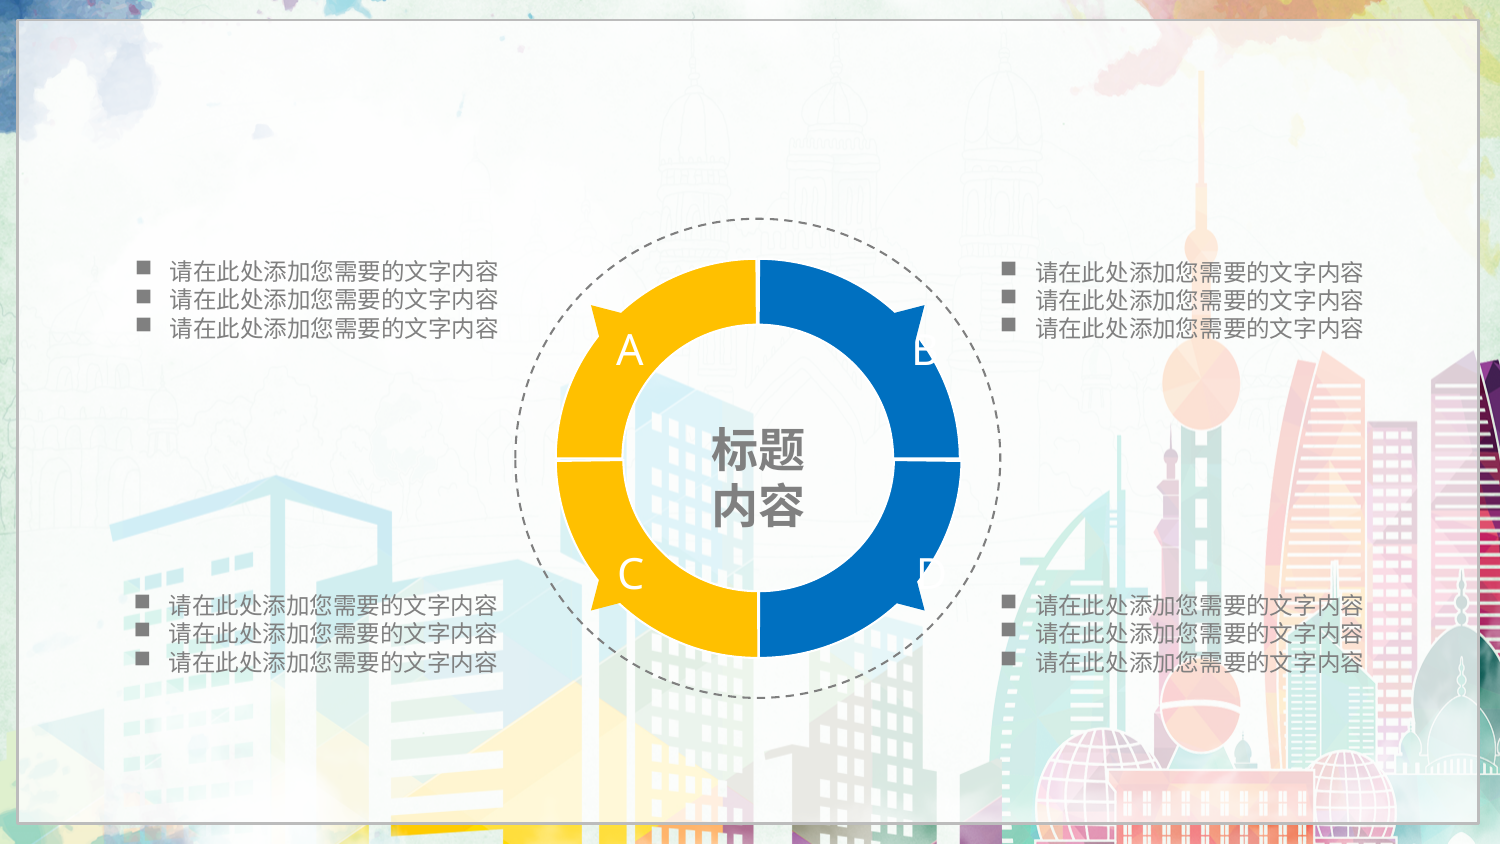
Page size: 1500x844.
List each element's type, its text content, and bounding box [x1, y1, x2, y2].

text_box [515, 218, 1001, 698]
picture [0, 0, 1500, 844]
text_box 请在此处添加您需要的文字内容 请在此处添加您需要的文字内容 请在此处添加您需要的文字内容 [51, 251, 510, 348]
text_box 请在此处添加您需要的文字内容 请在此处添加您需要的文字内容 请在此处添加您需要的文字内容 [916, 252, 1376, 348]
text_box 请在此处添加您需要的文字内容 请在此处添加您需要的文字内容 请在此处添加您需要的文字内容 [916, 585, 1376, 682]
text_box 请在此处添加您需要的文字内容 请在此处添加您需要的文字内容 请在此处添加您需要的文字内容 [49, 585, 509, 682]
text_box 标题 内容 [637, 414, 879, 539]
